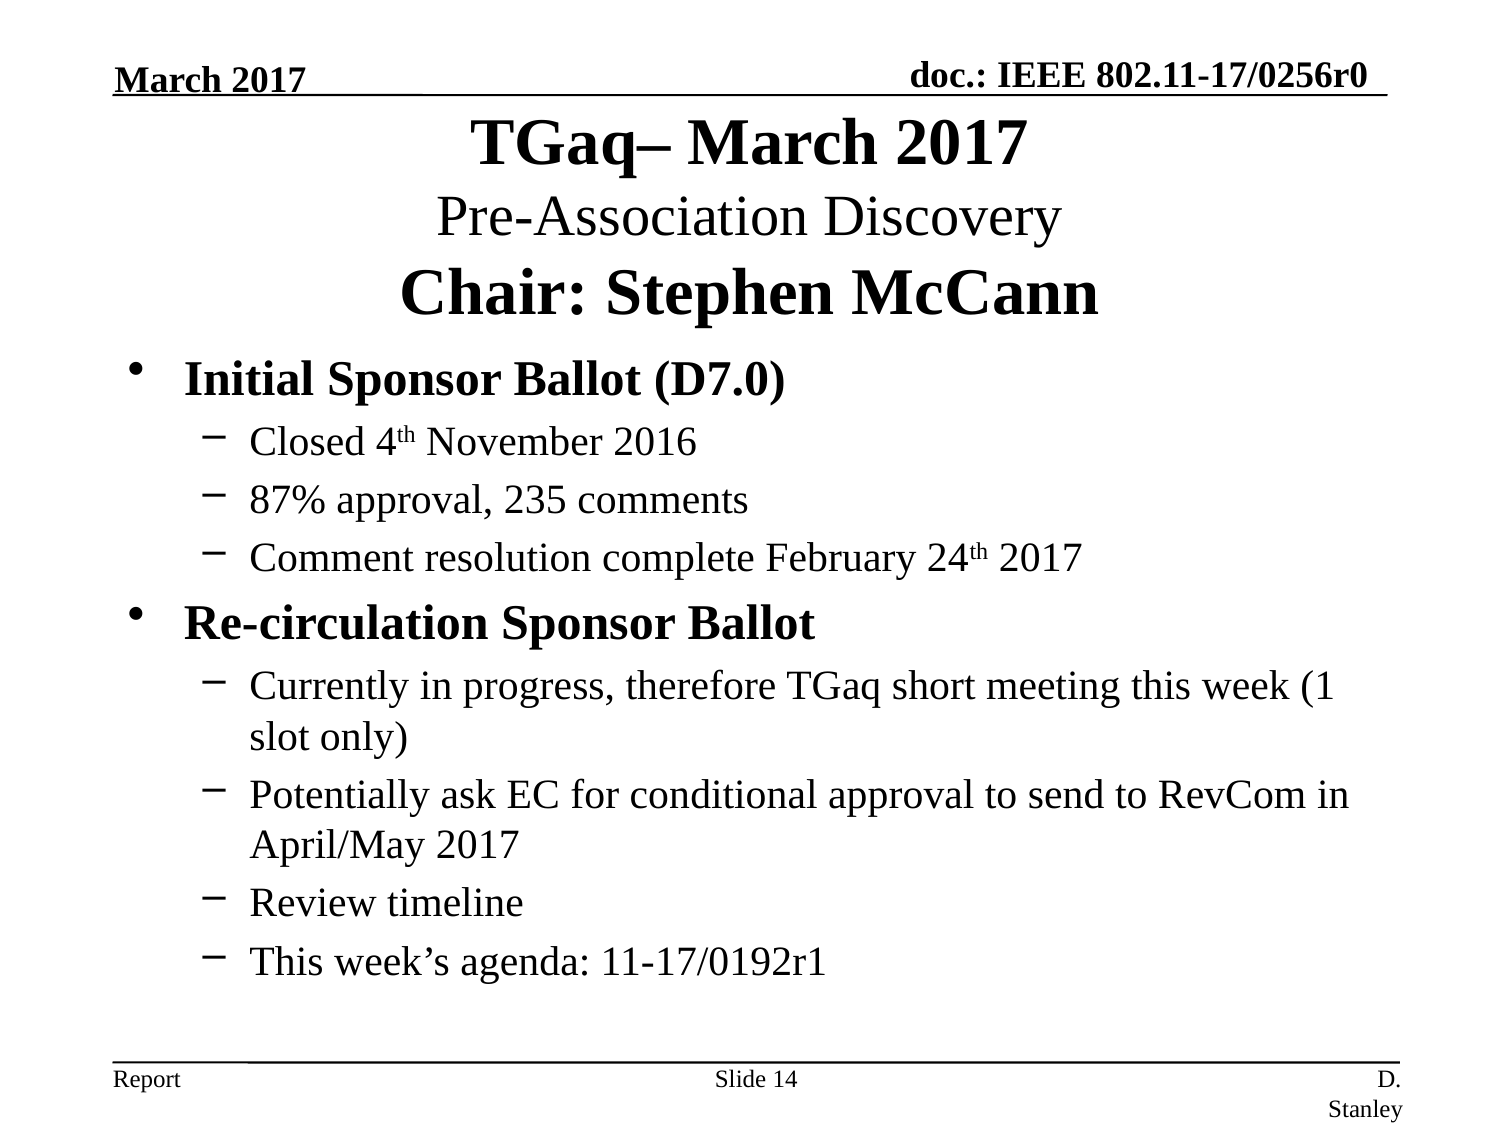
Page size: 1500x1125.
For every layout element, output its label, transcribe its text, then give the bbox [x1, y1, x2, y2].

title TGaq– March 2017 Pre-Association Discovery Chair: Stephen McCann [112, 125, 1388, 300]
footer D. Stanley, HP Enterprise [1325, 1062, 1402, 1093]
slide_number Slide 14 [712, 1062, 800, 1093]
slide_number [114, 54, 374, 101]
list Initial Sponsor Ballot (D7.0) Closed 4th November 2016 87% approval, 235 comments Comment resolution complete February 24th 2017 Re-circulation Sponsor Ballot Currently in progress, therefore TGaq short meeting this week (1 slot only) Potentially ask EC for conditional approval to send to RevCom in April/May 2017 Review timeline This week’s agenda: 11-17/0192r1 [112, 337, 1388, 1038]
